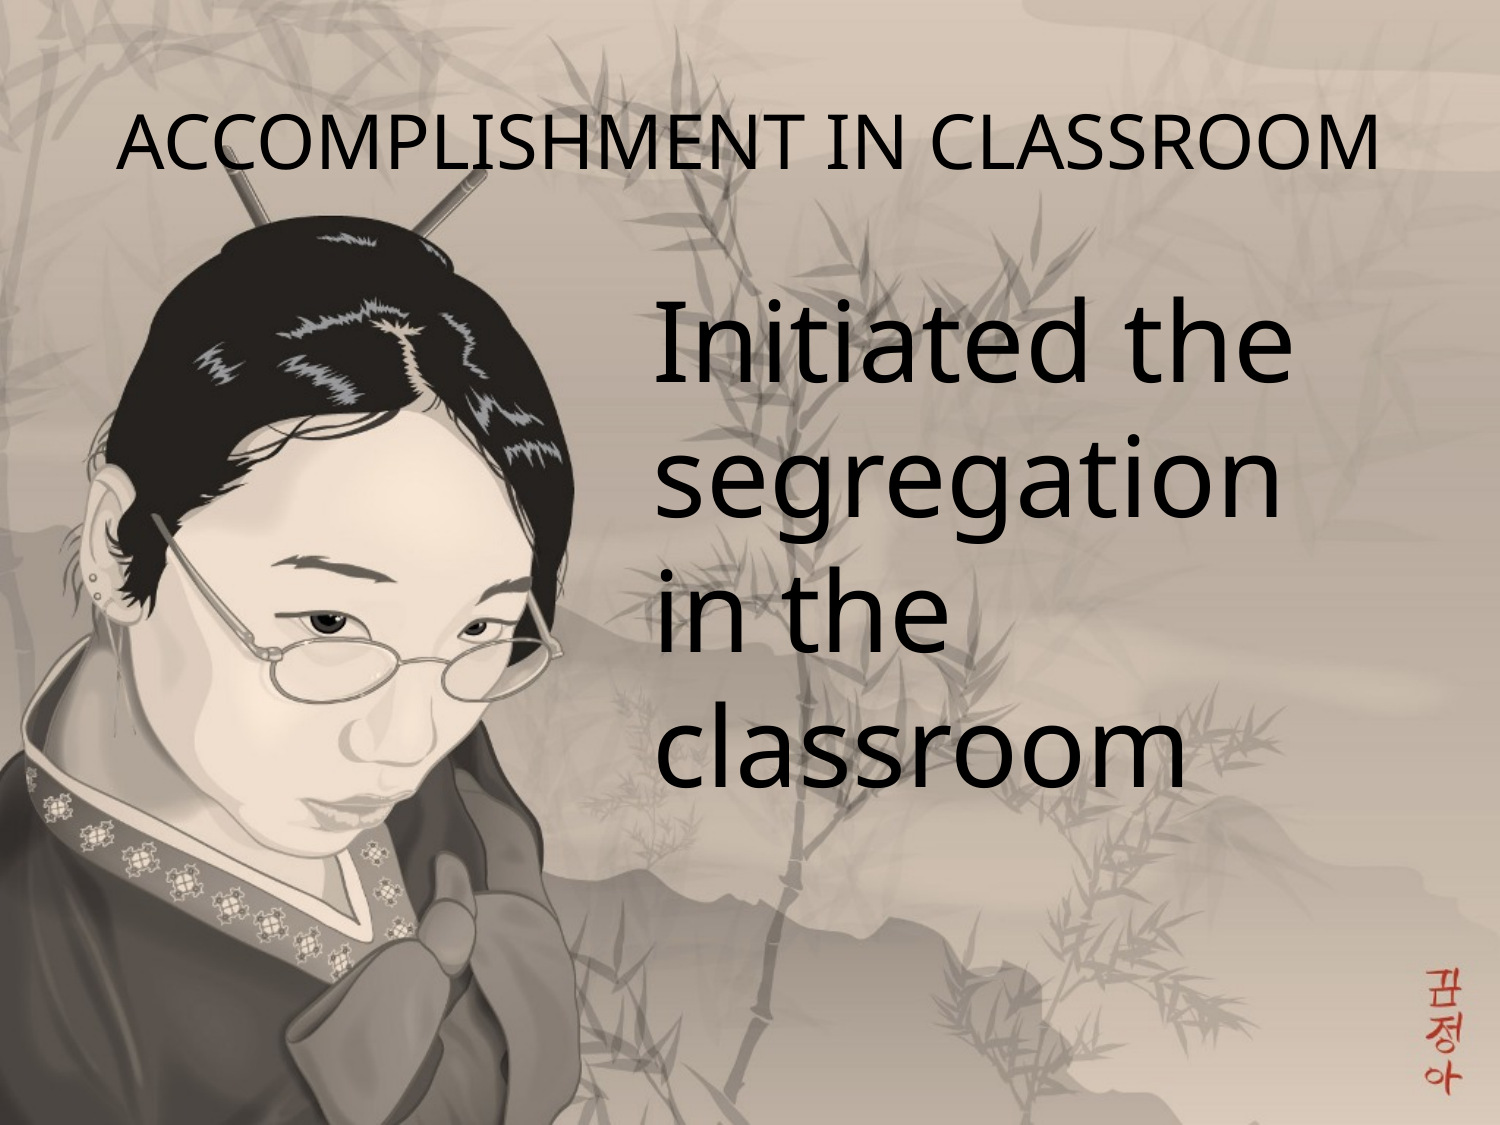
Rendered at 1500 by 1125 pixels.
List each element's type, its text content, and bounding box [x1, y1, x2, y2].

title ACCOMPLISHMENT IN CLASSROOM [75, 45, 1425, 233]
list Initiated the segregation in the classroom [562, 262, 1363, 850]
picture [0, 0, 1500, 1125]
